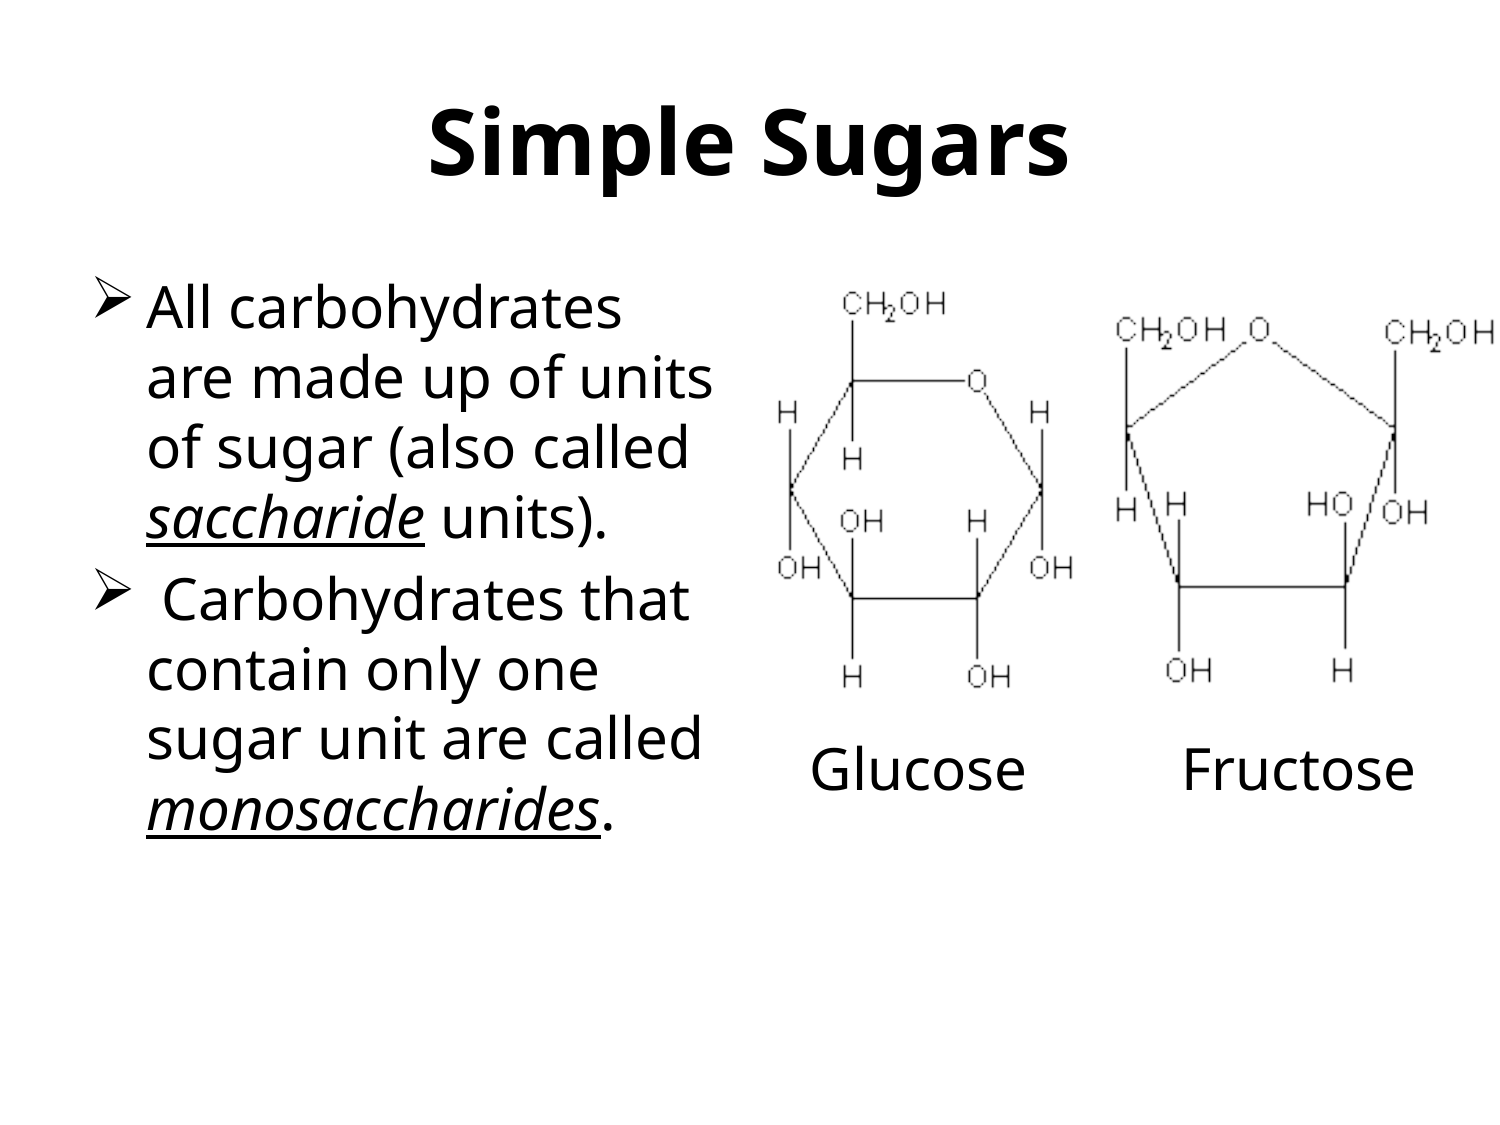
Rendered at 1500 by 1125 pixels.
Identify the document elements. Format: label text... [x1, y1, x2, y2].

text_box Glucose [795, 725, 1042, 810]
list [1112, 312, 1500, 689]
title Simple Sugars [74, 44, 1426, 233]
list All carbohydrates are made up of units of sugar (also called saccharide units). Carbohydrates that contain only one sugar unit are called monosaccharides. [74, 262, 738, 1006]
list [774, 287, 1078, 694]
text_box Fructose [1166, 725, 1432, 810]
